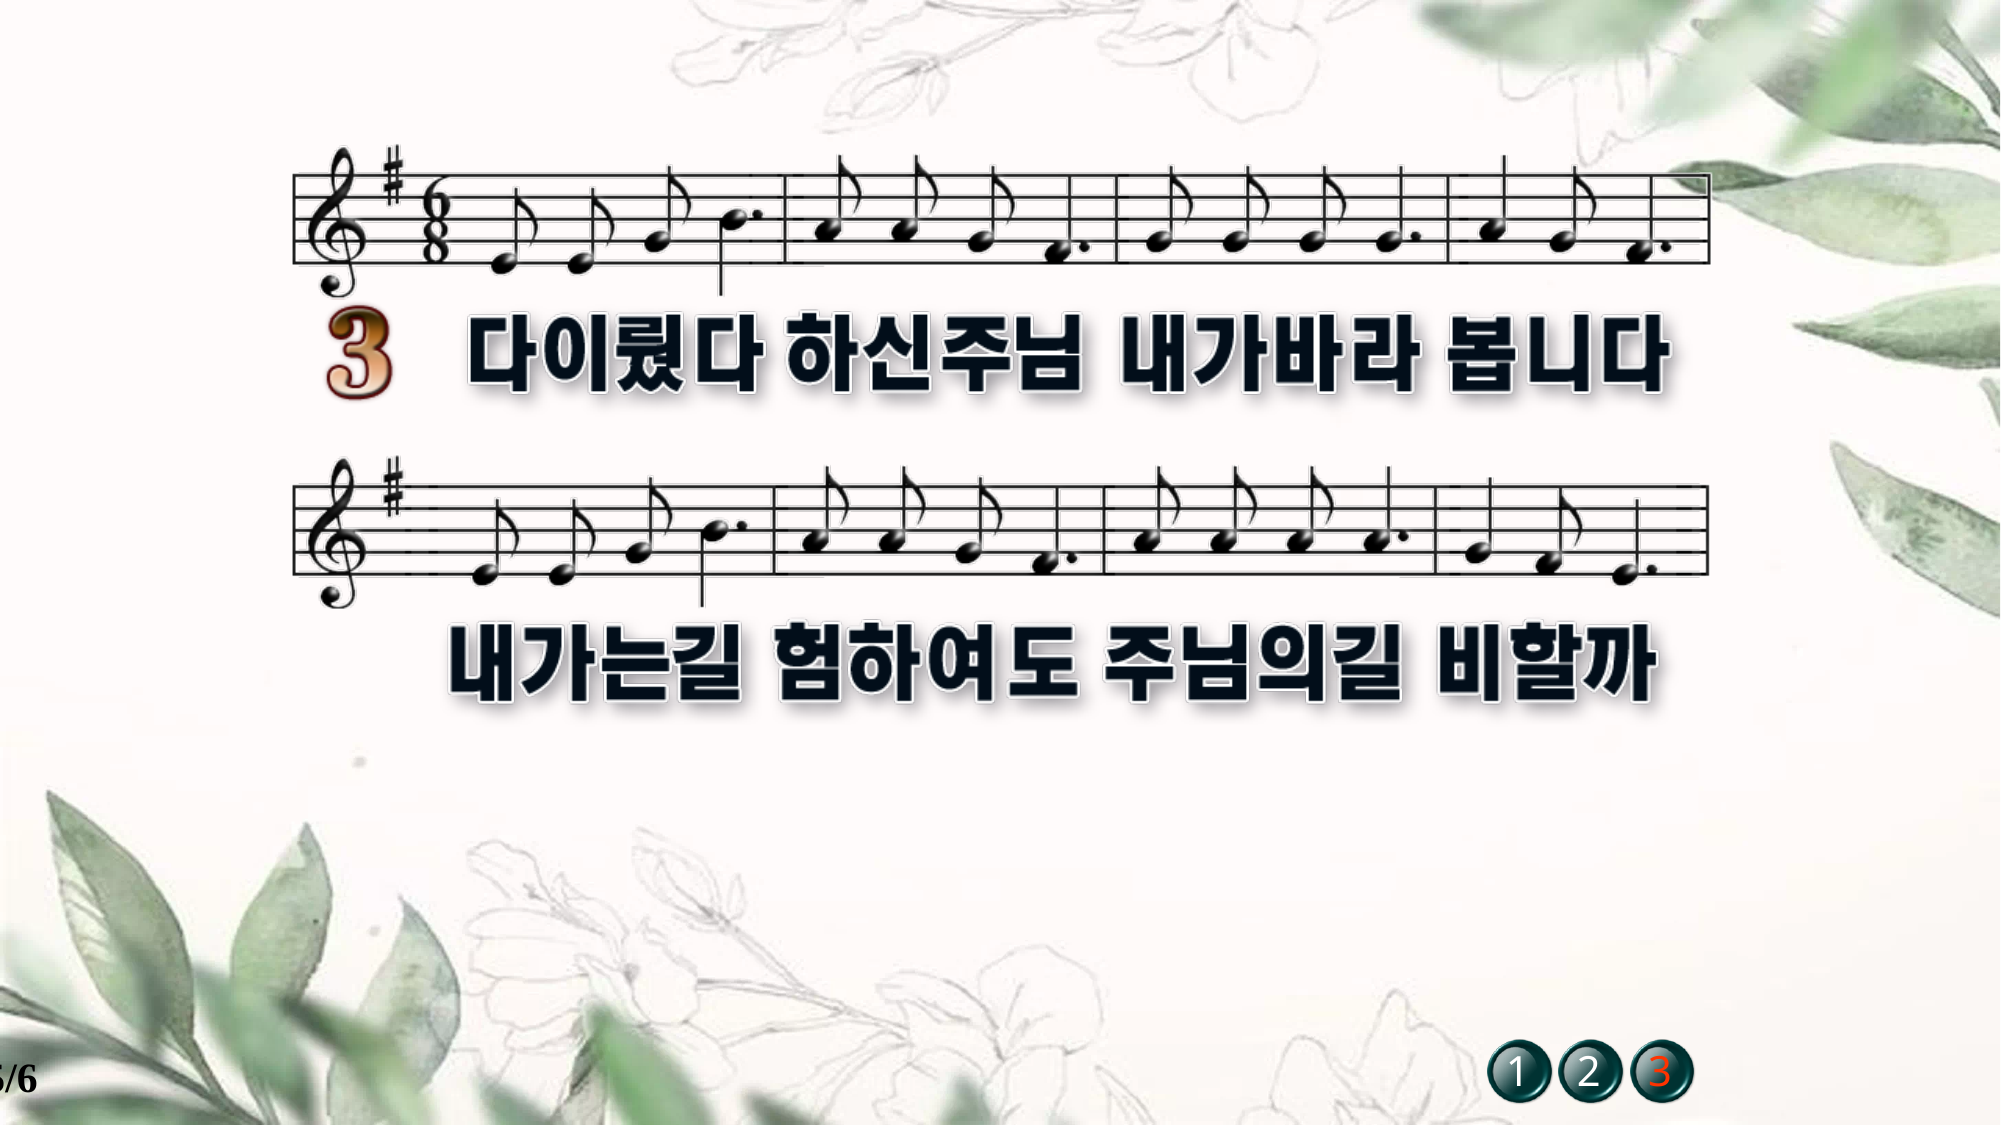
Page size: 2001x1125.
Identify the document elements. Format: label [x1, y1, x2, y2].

picture [0, 0, 2001, 1125]
text_box [1484, 1035, 1555, 1106]
text_box [1555, 1035, 1626, 1106]
text_box [1627, 1035, 1697, 1106]
